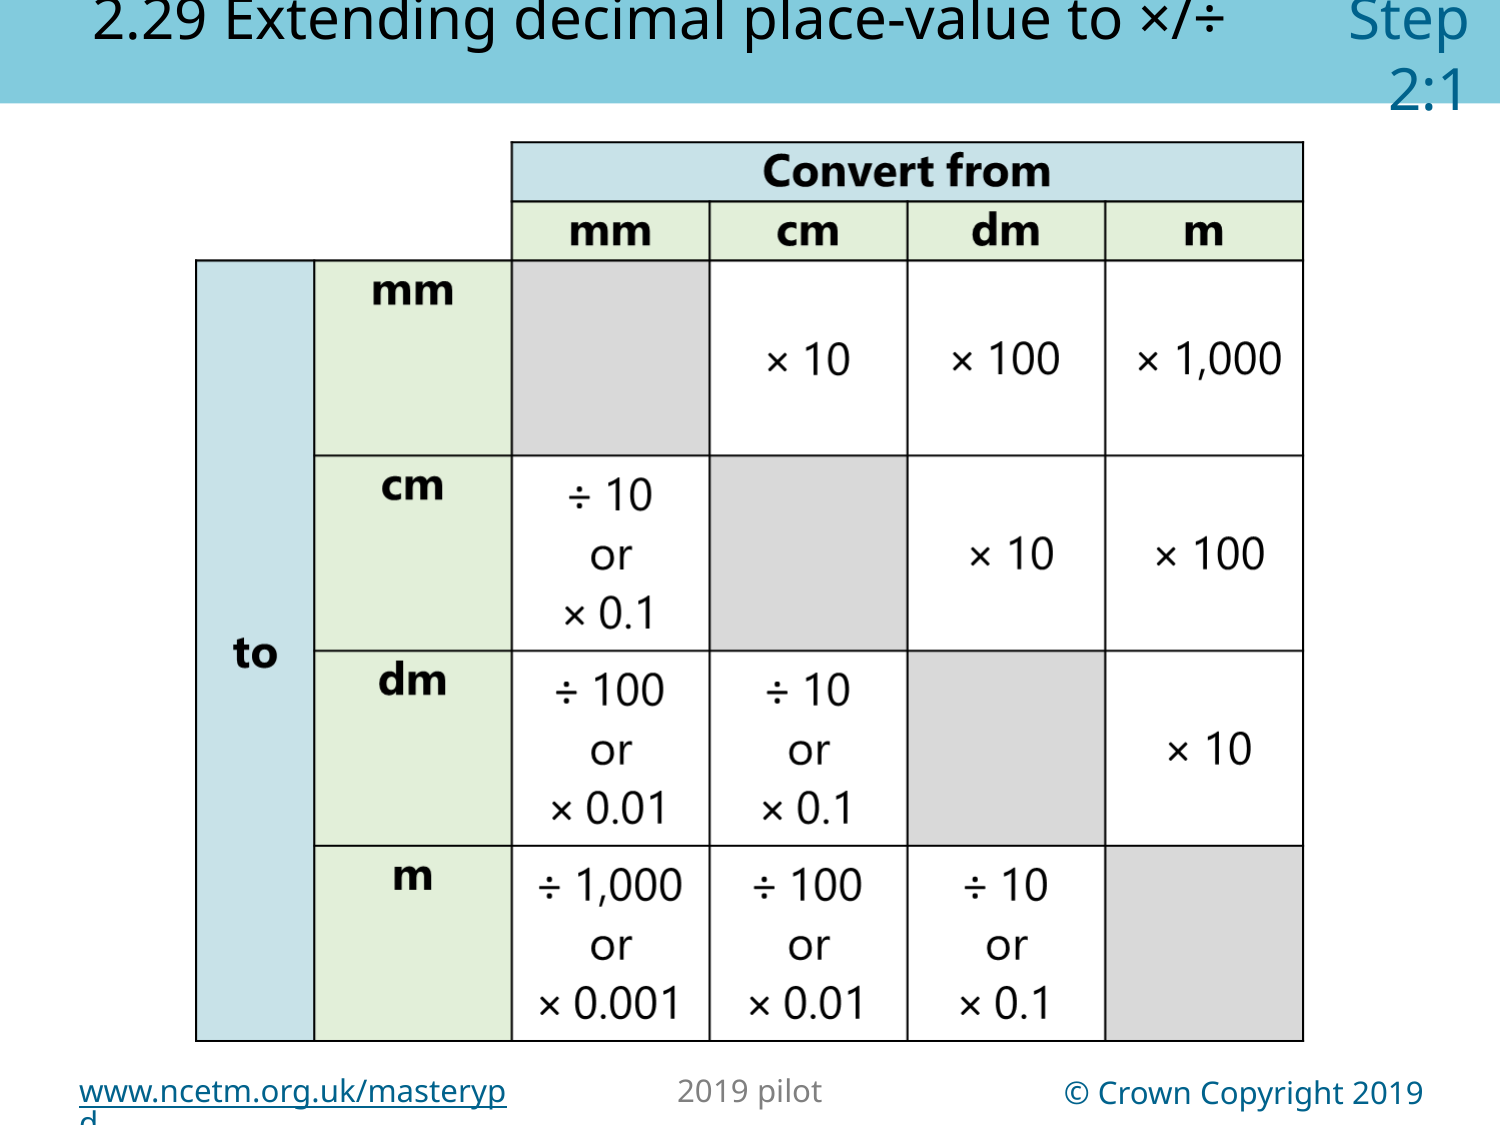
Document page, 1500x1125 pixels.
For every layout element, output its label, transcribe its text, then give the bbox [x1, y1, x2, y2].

picture [194, 127, 1306, 1059]
list 2.29 Extending decimal place-value to ×/÷ Step 2:1 [0, 0, 1500, 104]
